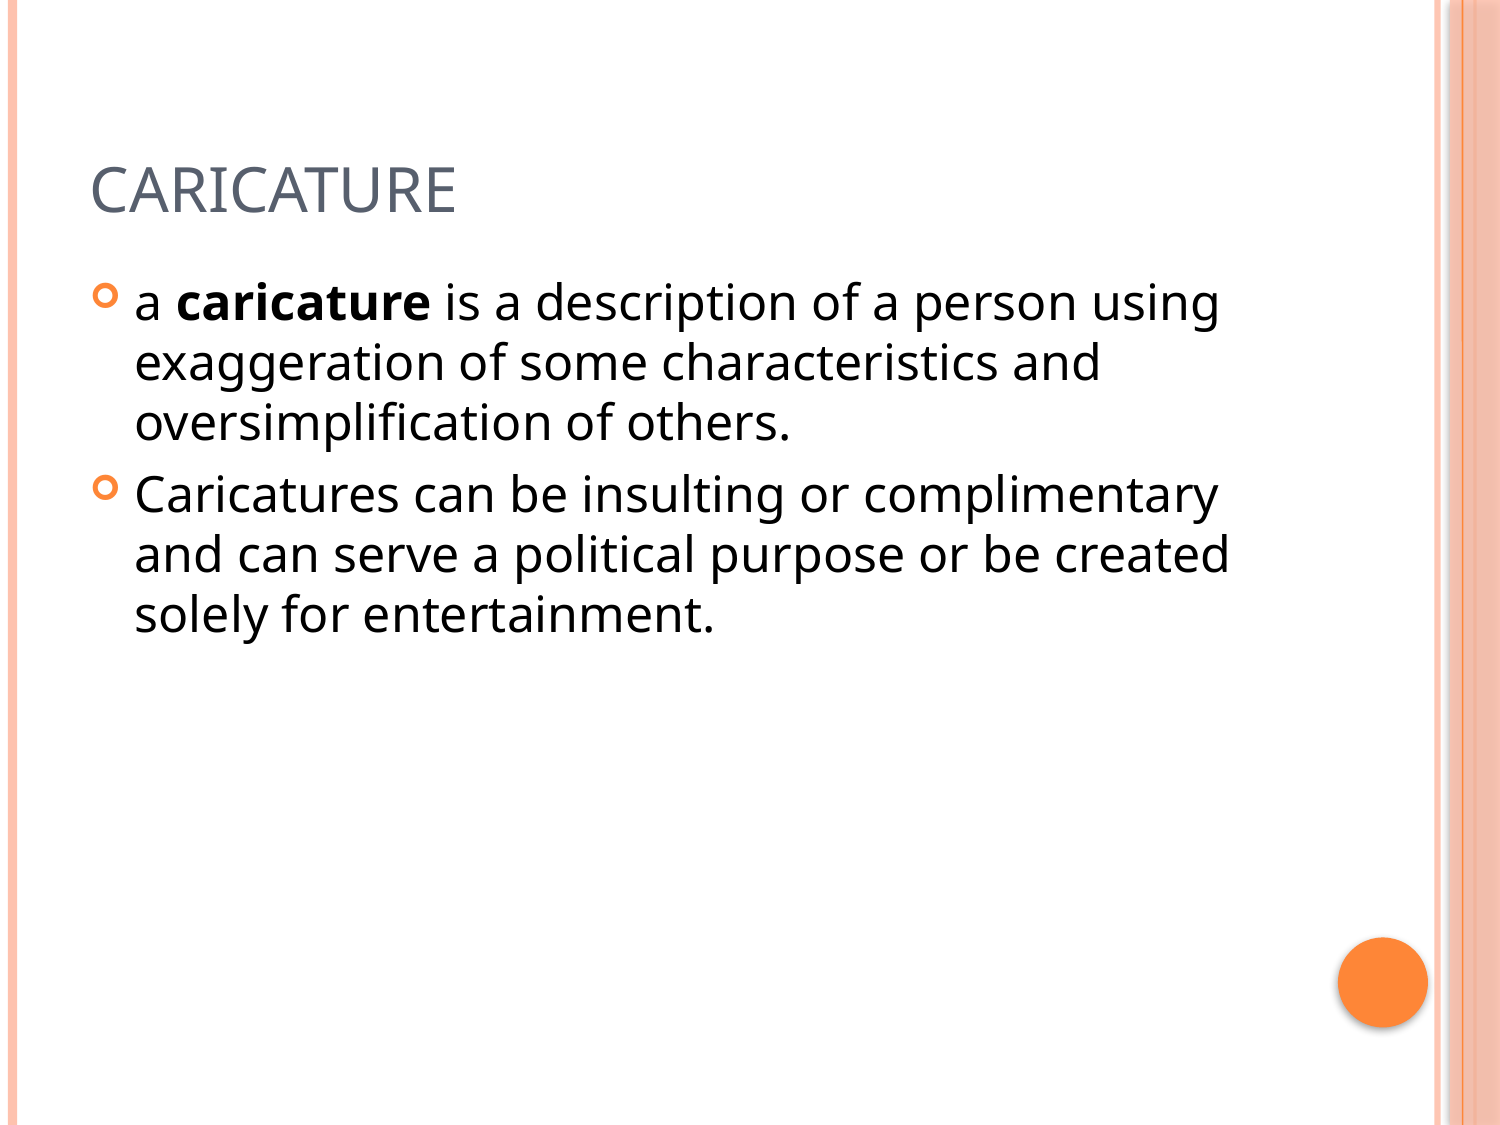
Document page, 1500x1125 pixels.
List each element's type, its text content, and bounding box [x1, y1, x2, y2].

list a caricature is a description of a person using exaggeration of some characteristics and oversimplification of others. Caricatures can be insulting or complimentary and can serve a political purpose or be created solely for entertainment. [75, 262, 1300, 1062]
title Caricature [75, 45, 1300, 233]
